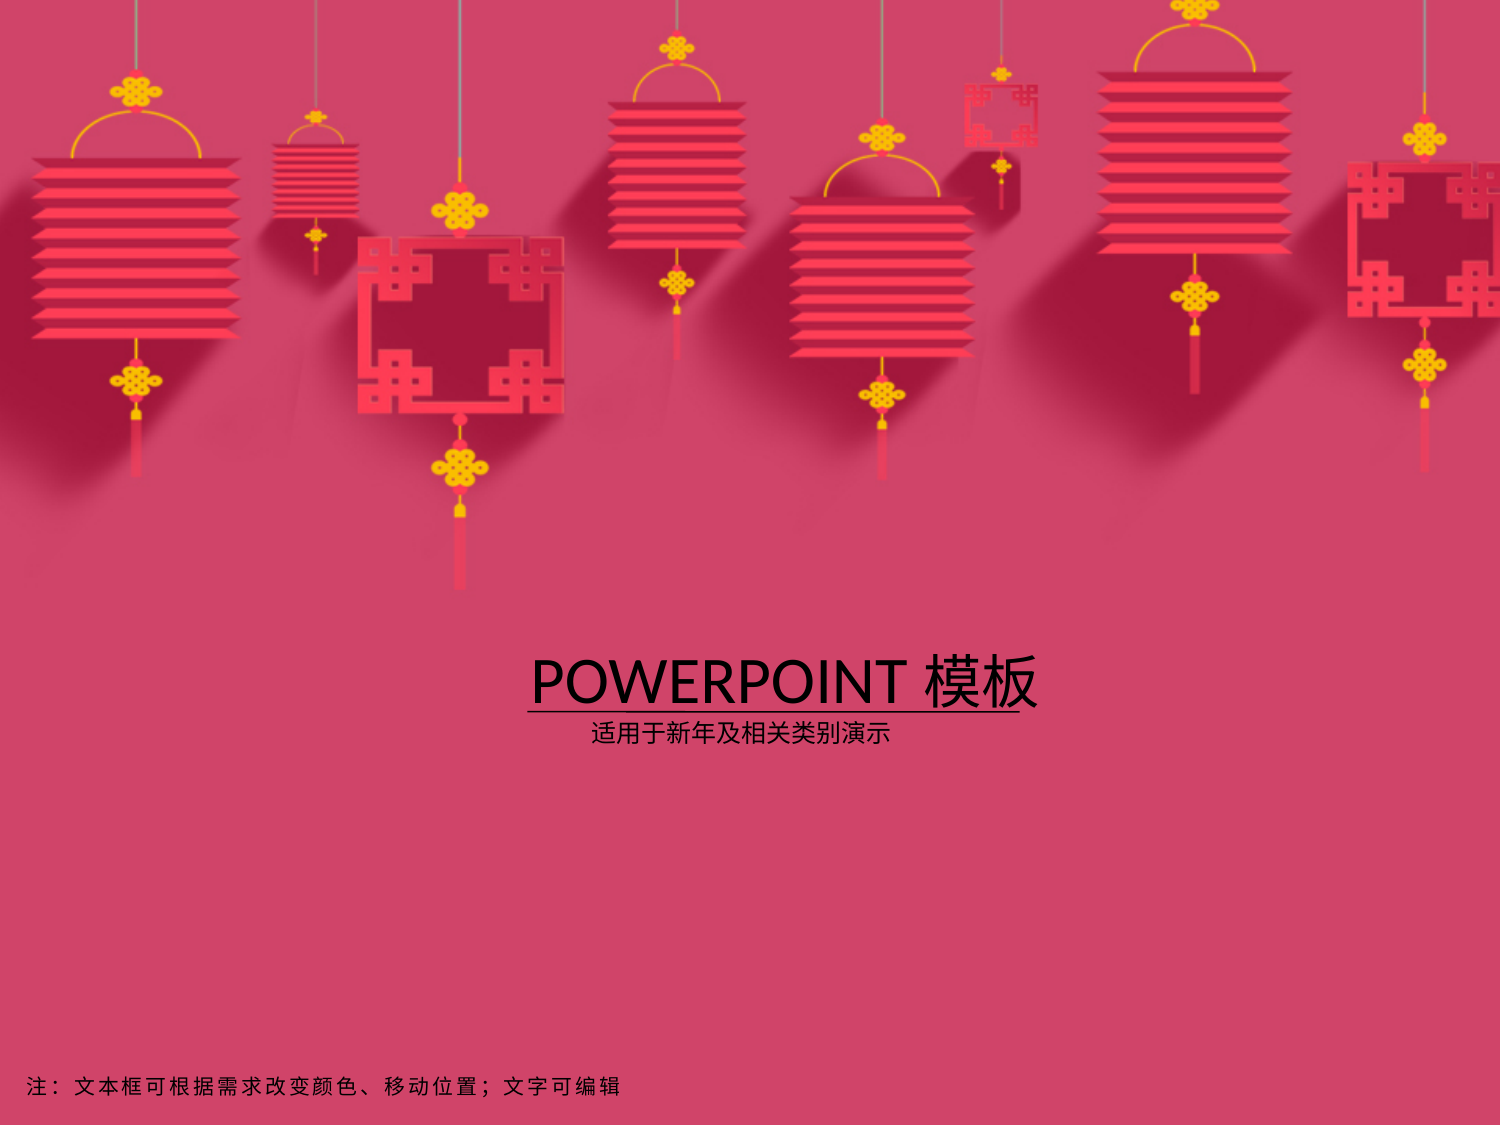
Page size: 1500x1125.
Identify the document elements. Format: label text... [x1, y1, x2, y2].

text_box 注：文本框可根据需求改变颜色、移动位置；文字可编辑 [11, 1066, 645, 1125]
text_box POWERPOINT模板 适用于新年及相关类别演示 [515, 629, 1313, 810]
picture [0, 0, 1500, 1125]
